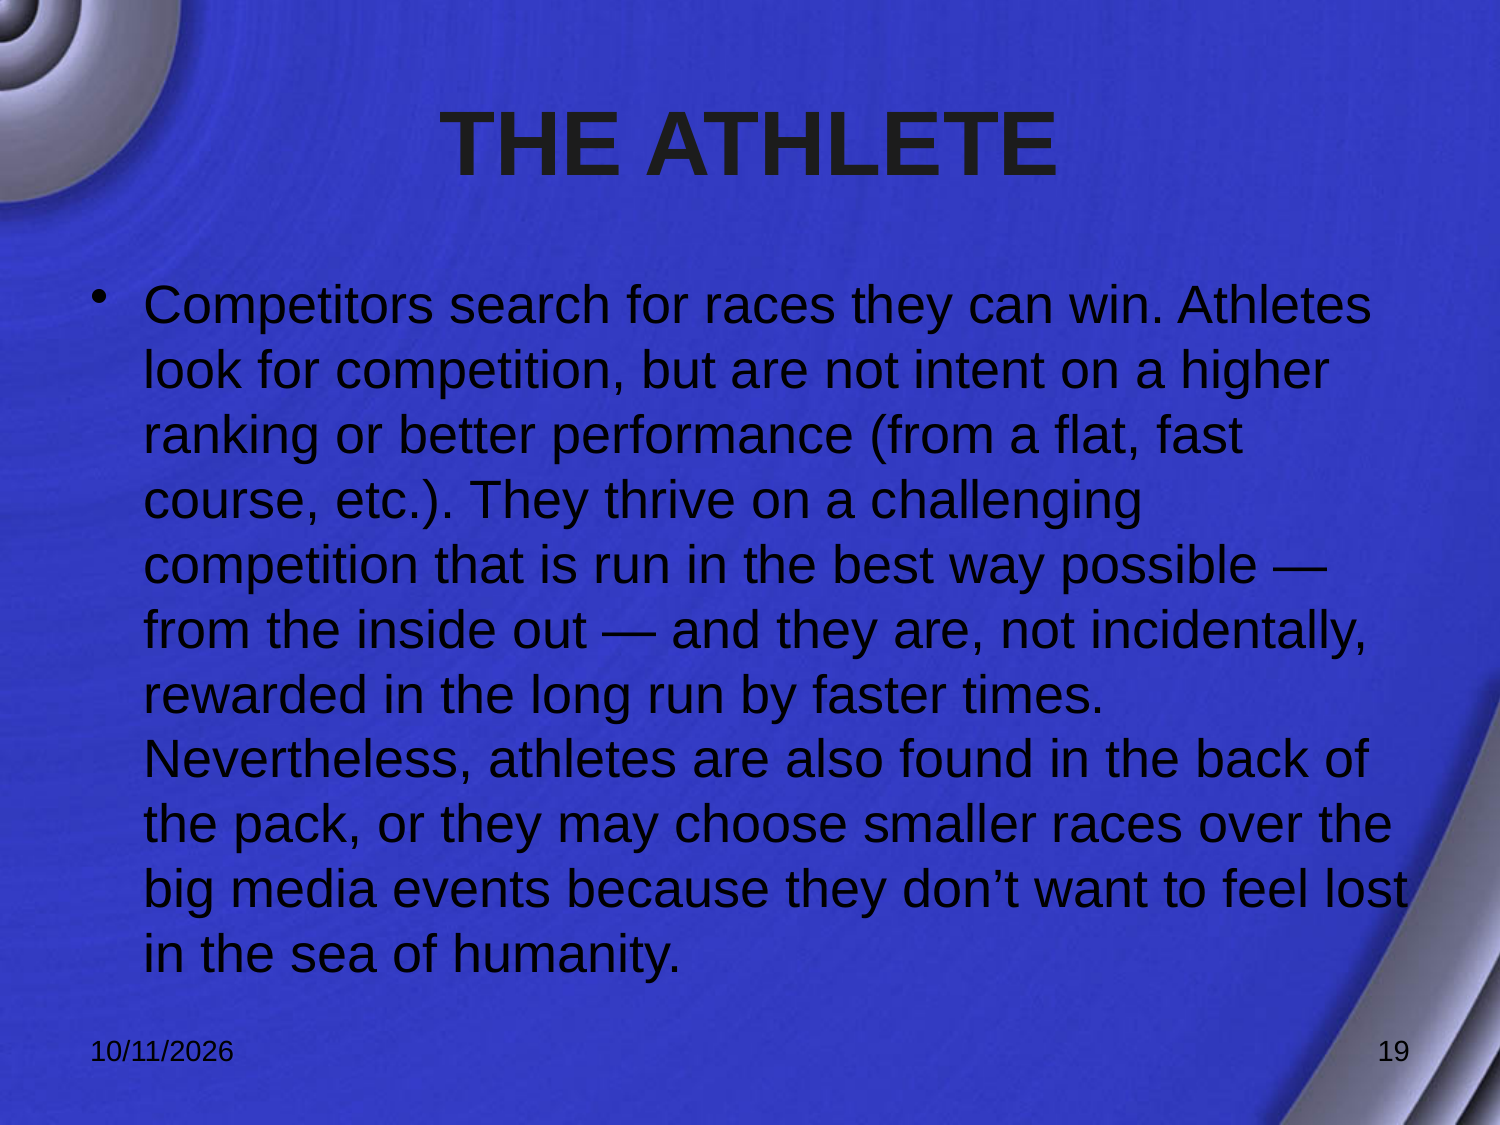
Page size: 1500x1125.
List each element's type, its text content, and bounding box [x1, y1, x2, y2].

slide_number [74, 1024, 426, 1103]
slide_number 19 [1074, 1024, 1426, 1103]
picture [0, 0, 1500, 1125]
list Competitors search for races they can win. Athletes look for competition, but are not intent on a higher ranking or better performance (from a flat, fast course, etc.). They thrive on a challenging competition that is run in the best way possible — from the inside out — and they are, not incidentally, rewarded in the long run by faster times. Nevertheless, athletes are also found in the back of the pack, or they may choose smaller races over the big media events because they don’t want to feel lost in the sea of humanity. [74, 262, 1426, 1006]
title THE ATHLETE [74, 44, 1426, 233]
